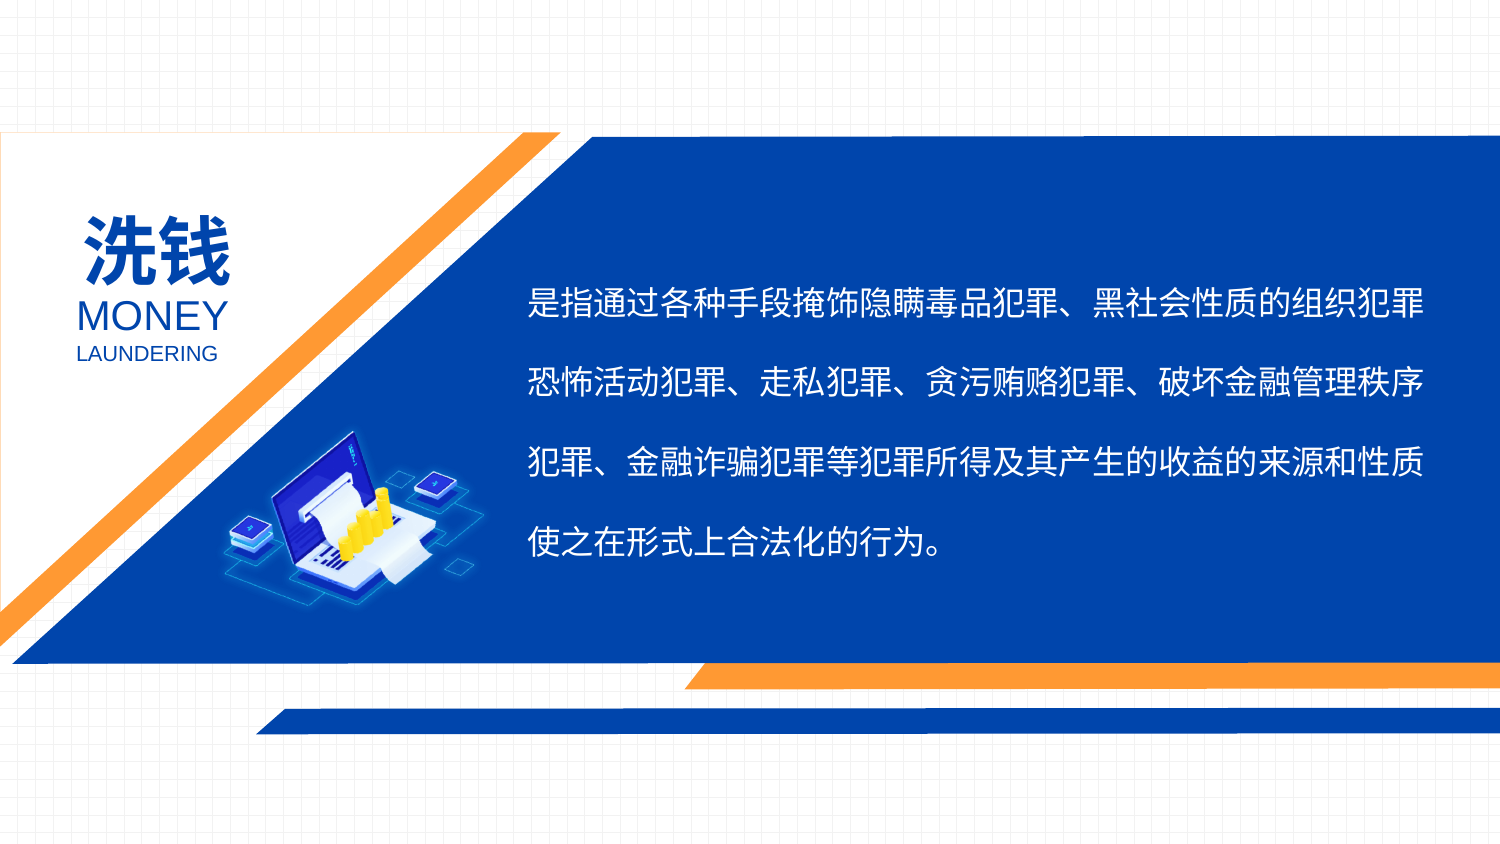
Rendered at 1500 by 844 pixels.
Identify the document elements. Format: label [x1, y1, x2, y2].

text_box [12, 135, 1500, 690]
picture [185, 409, 522, 634]
text_box [253, 706, 1500, 736]
text_box [37, 196, 250, 377]
text_box [0, 132, 561, 647]
